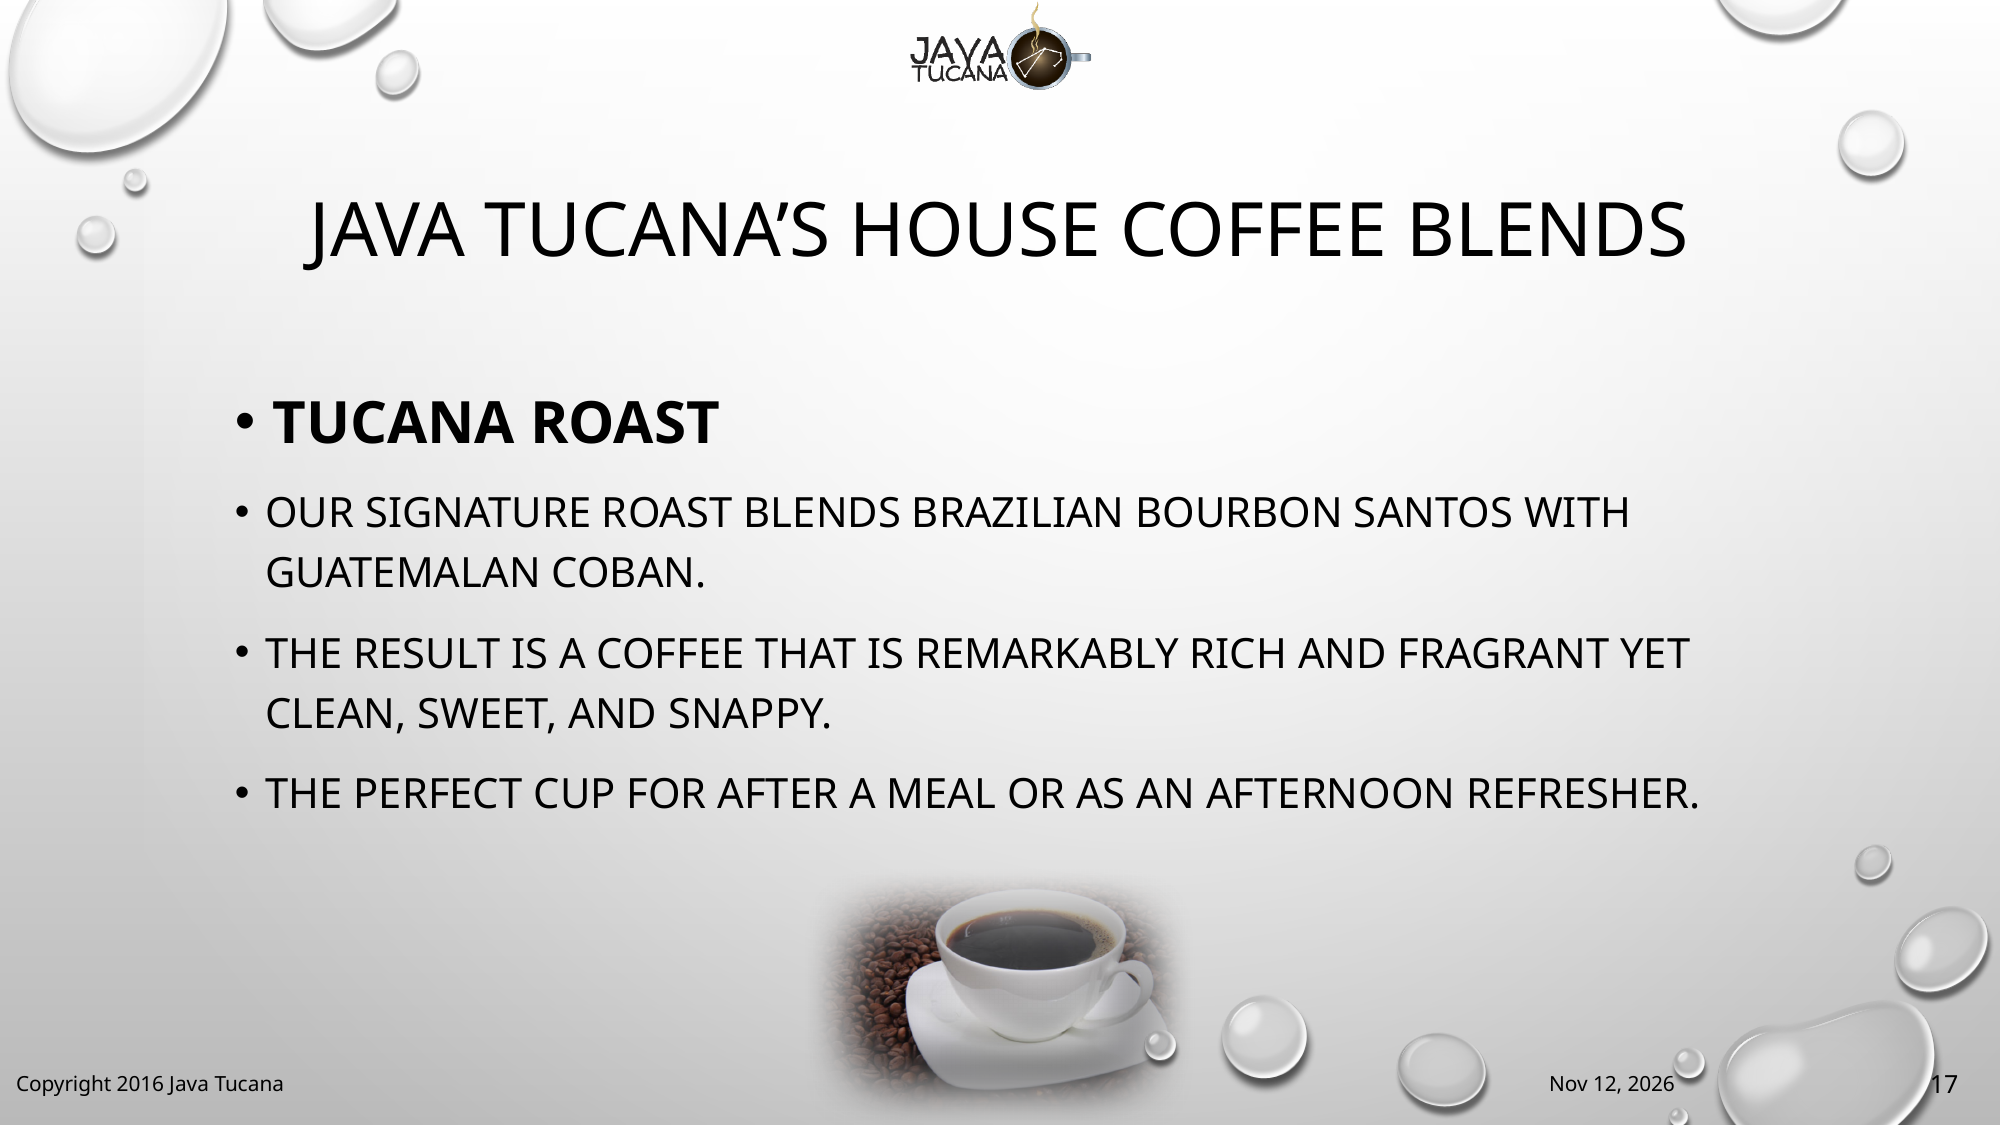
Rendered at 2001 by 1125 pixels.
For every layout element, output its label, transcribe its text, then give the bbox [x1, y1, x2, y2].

slide_number 17 [1848, 1055, 1974, 1116]
slide_number 13-Feb-16 [1239, 1055, 1690, 1116]
title Java Tucana’s house coffee blends [149, 101, 1851, 364]
picture [0, 0, 2001, 1125]
list Tucana Roast Our signature roast blends Brazilian Bourbon Santos with Guatemalan Coban. The result is a coffee that is remarkably rich and fragrant yet clean, sweet, and snappy. The perfect cup for after a meal or as an afternoon refresher. [219, 363, 1780, 905]
footer Copyright 2016 Java Tucana [1, 1055, 1096, 1116]
